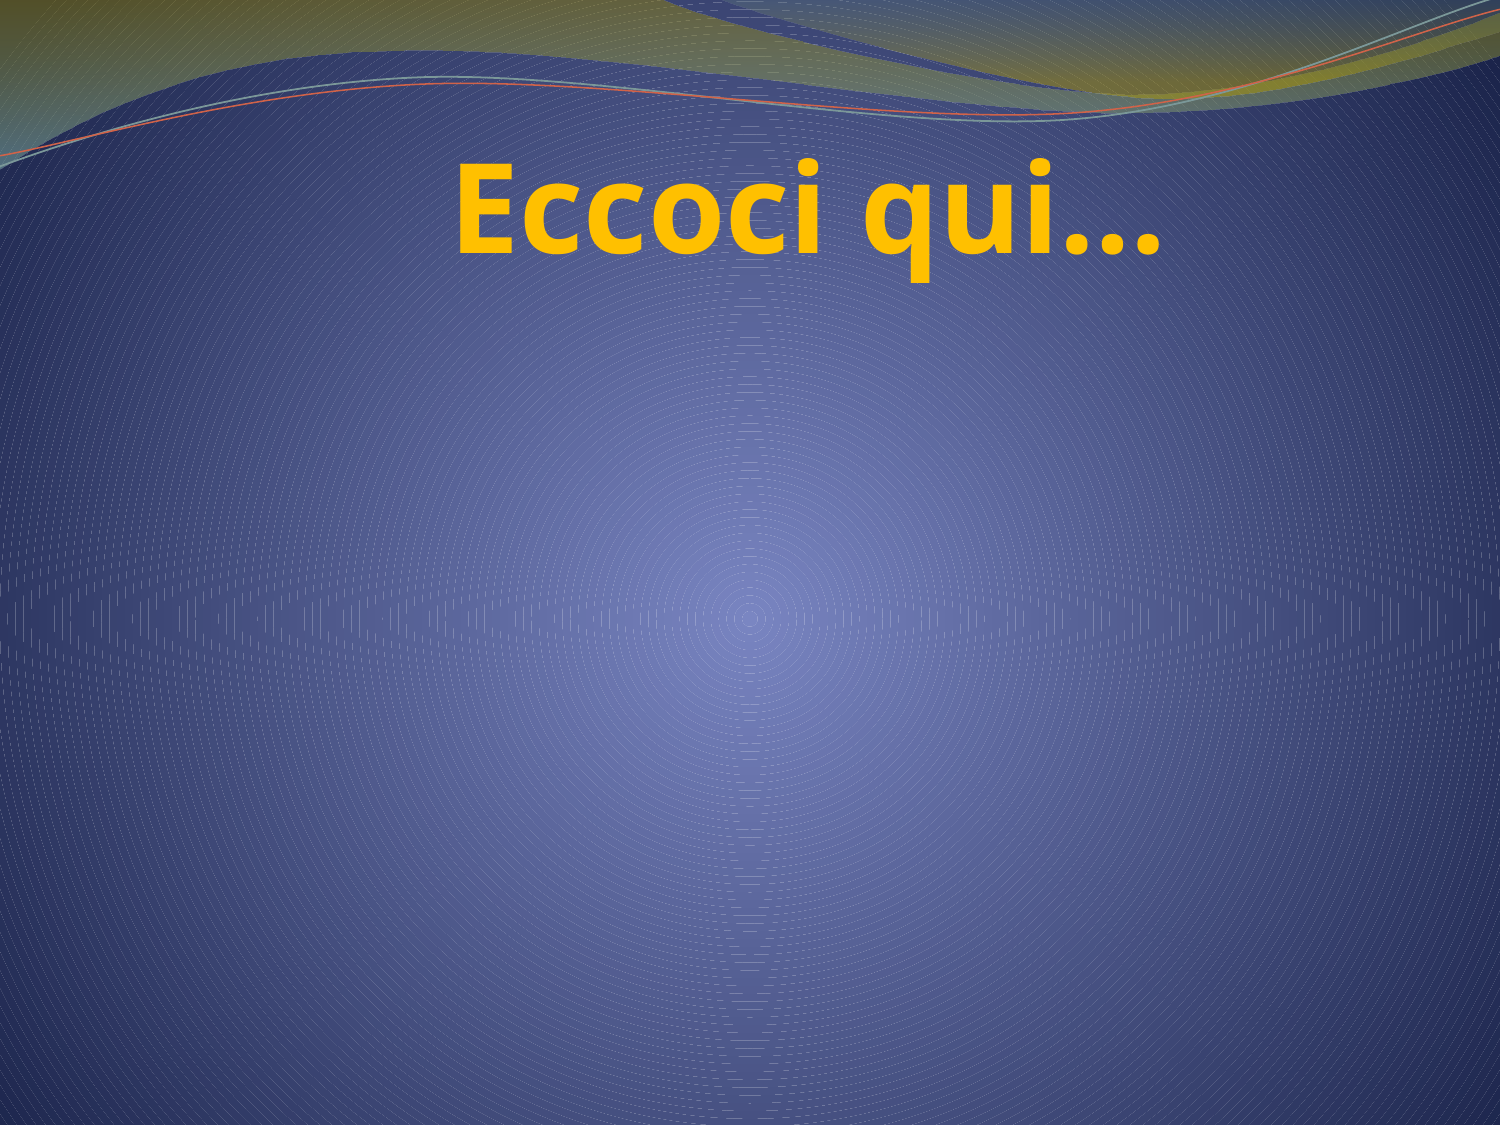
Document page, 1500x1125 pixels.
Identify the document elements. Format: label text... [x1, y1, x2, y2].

text_box [76, 846, 1500, 1125]
title Eccoci qui… [171, 113, 1447, 279]
